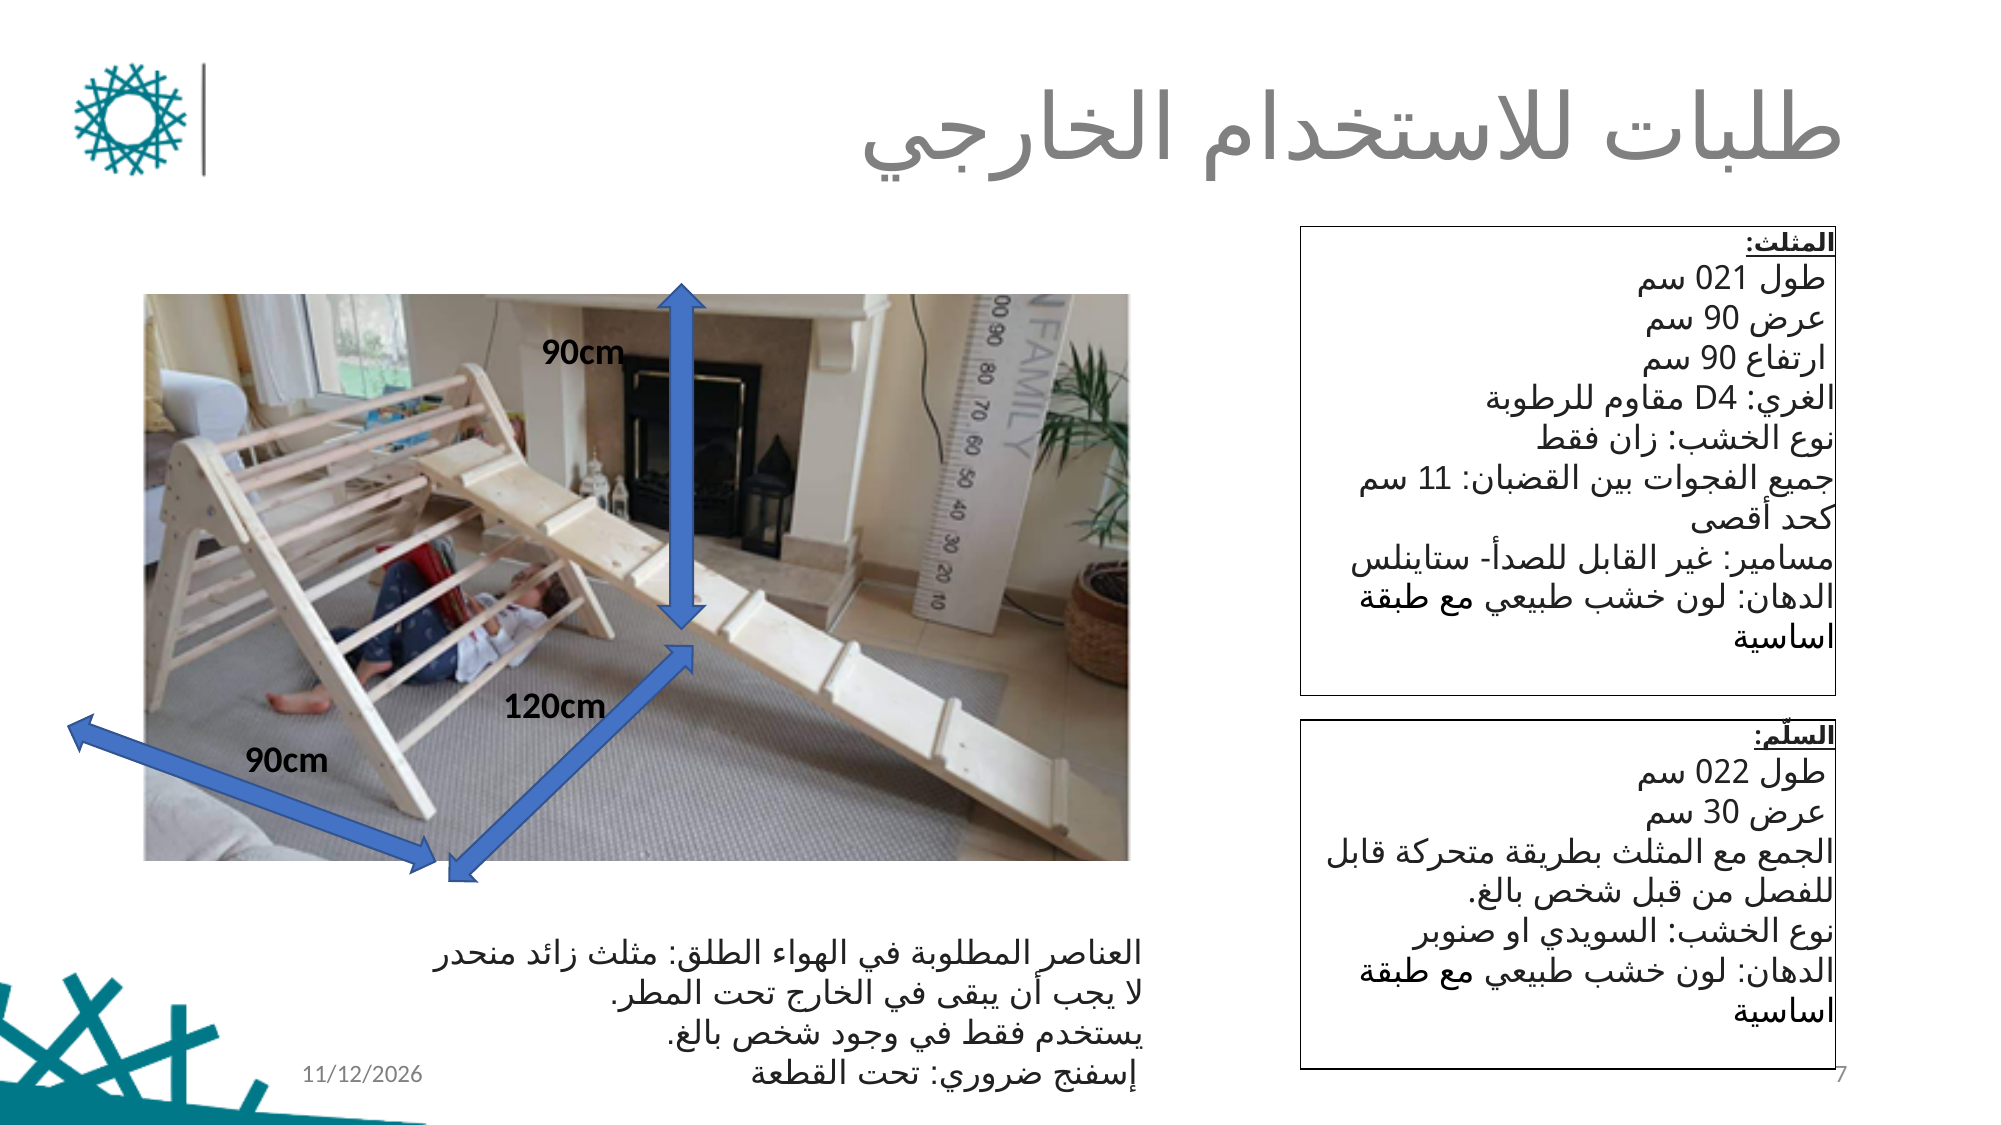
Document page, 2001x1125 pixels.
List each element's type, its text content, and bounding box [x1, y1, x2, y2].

text_box العناصر المطلوبة في الهواء الطلق: مثلث زائد منحدر لا يجب أن يبقى في الخارج تحت المطر. يستخدم فقط في وجود شخص بالغ. إسفنج ضروري: تحت القطعة [426, 931, 1144, 1125]
text_box المثلث: طول 120 سم عرض 90 سم ارتفاع 90 سم الغري: D4 مقاوم للرطوبة نوع الخشب: زان فقط جميع الفجوات بين القضبان: 11 سم كحد أقصى مسامير: غير القابل للصدأ- ستاينلس الدهان: لون خشب طبيعي مع طبقة اساسية [1300, 226, 1836, 696]
text_box [670, 282, 693, 294]
picture [3, 0, 1997, 861]
text_box [403, 861, 437, 875]
title طلبات للاستخدام الخارجي [235, 59, 1863, 200]
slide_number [137, 1042, 426, 1103]
text_box [448, 861, 486, 883]
slide_number 7 [1412, 1042, 1863, 1103]
text_box السلّم: طول 220 سم عرض 30 سم الجمع مع المثلث بطريقة متحركة قابل للفصل من قبل شخص بالغ. نوع الخشب: السويدي او صنوبر الدهان: لون خشب طبيعي مع طبقة اساسية [1300, 720, 1836, 1070]
picture [0, 906, 447, 1125]
text_box [66, 713, 137, 763]
